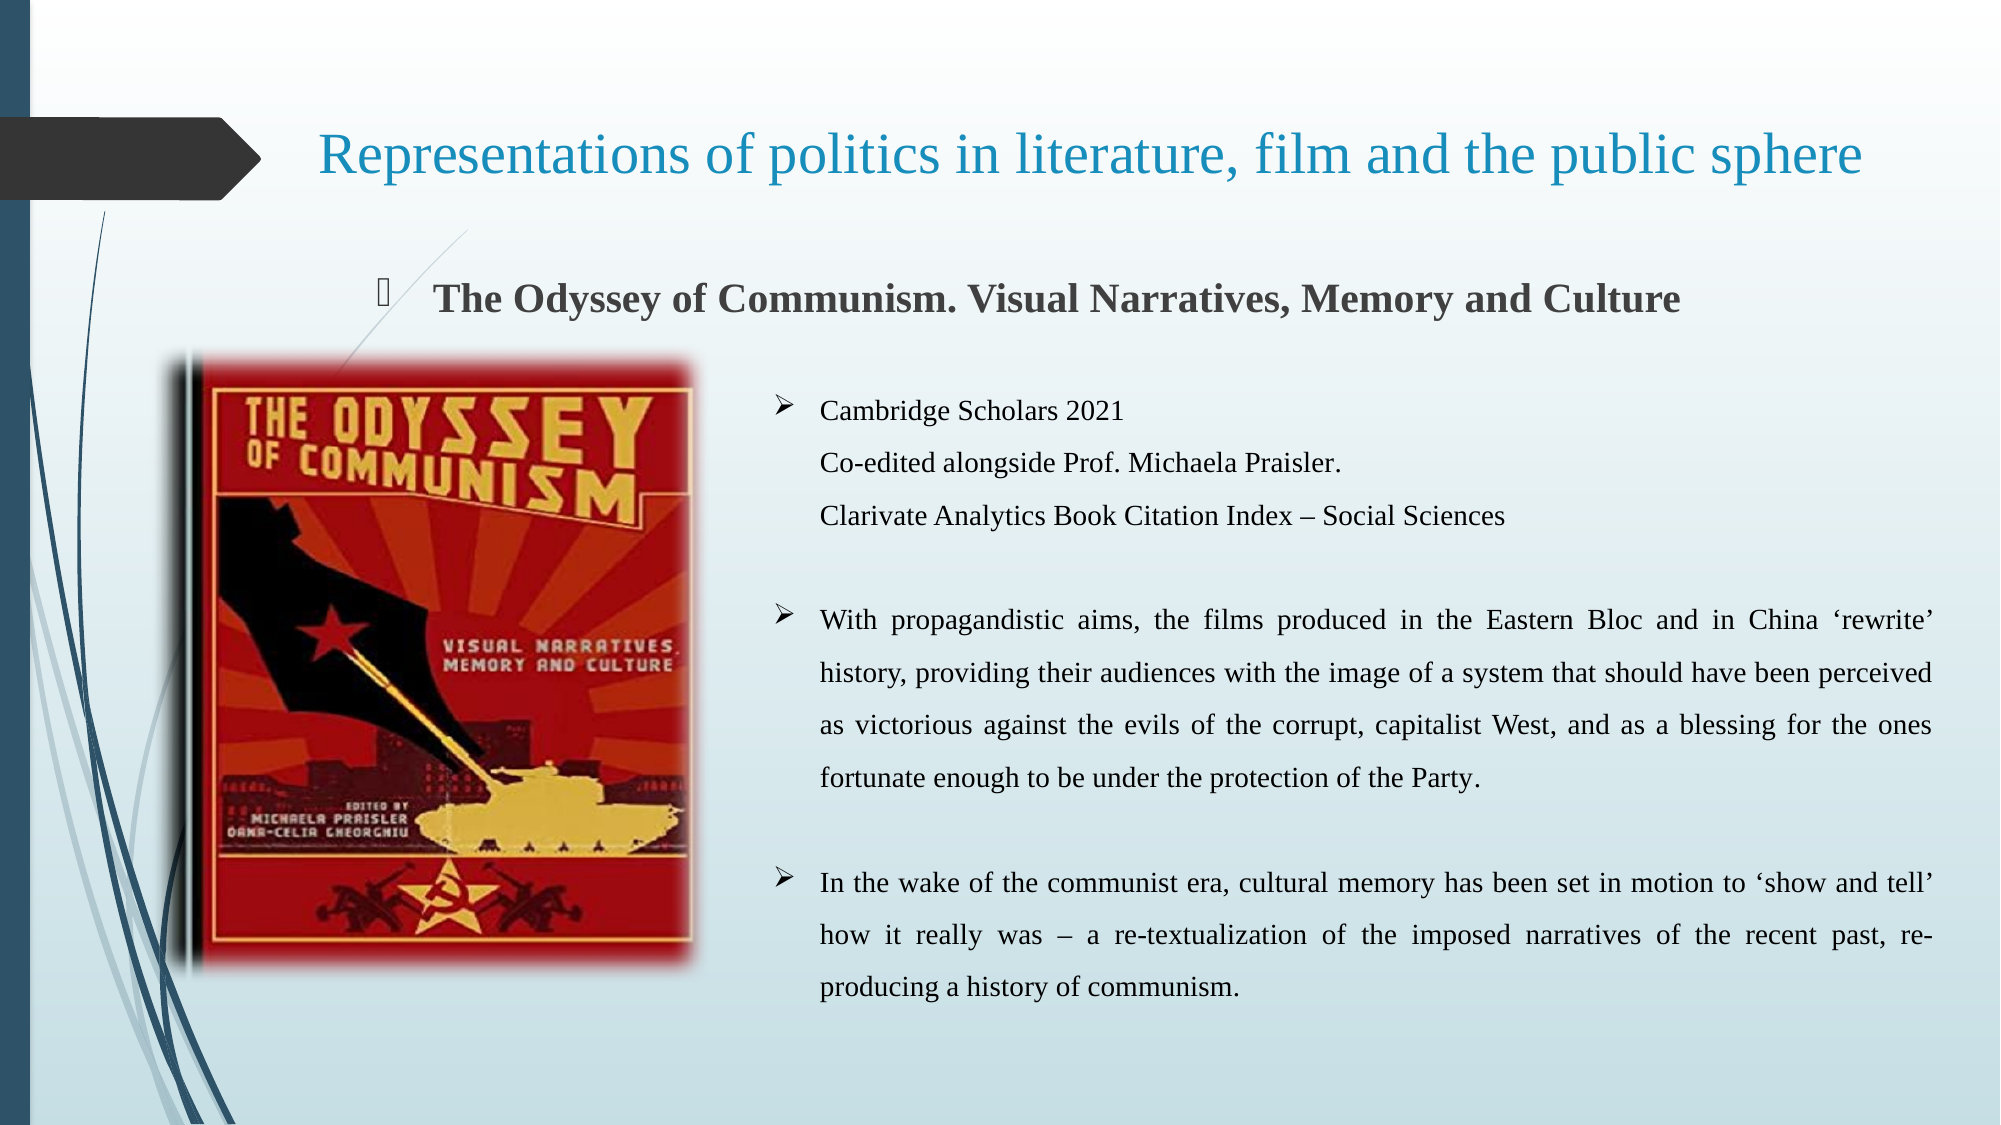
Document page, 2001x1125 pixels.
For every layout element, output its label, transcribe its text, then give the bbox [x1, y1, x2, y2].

picture [151, 343, 710, 984]
text_box Cambridge Scholars 2021 Co-edited alongside Prof. Michaela Praisler. Clarivate Analytics Book Citation Index – Social Sciences With propagandistic aims, the films produced in the Eastern Bloc and in China ‘rewrite’ history, providing their audiences with the image of a system that should have been perceived as victorious against the evils of the corrupt, capitalist West, and as a blessing for the ones fortunate enough to be under the protection of the Party. In the wake of the communist era, cultural memory has been set in motion to ‘show and tell’ how it really was – a re-textualization of the imposed narratives of the recent past, re-producing a history of communism. [758, 366, 1949, 1011]
title Representations of politics in literature, film and the public sphere [211, 108, 1972, 214]
list The Odyssey of Communism. Visual Narratives, Memory and Culture [361, 238, 1822, 329]
